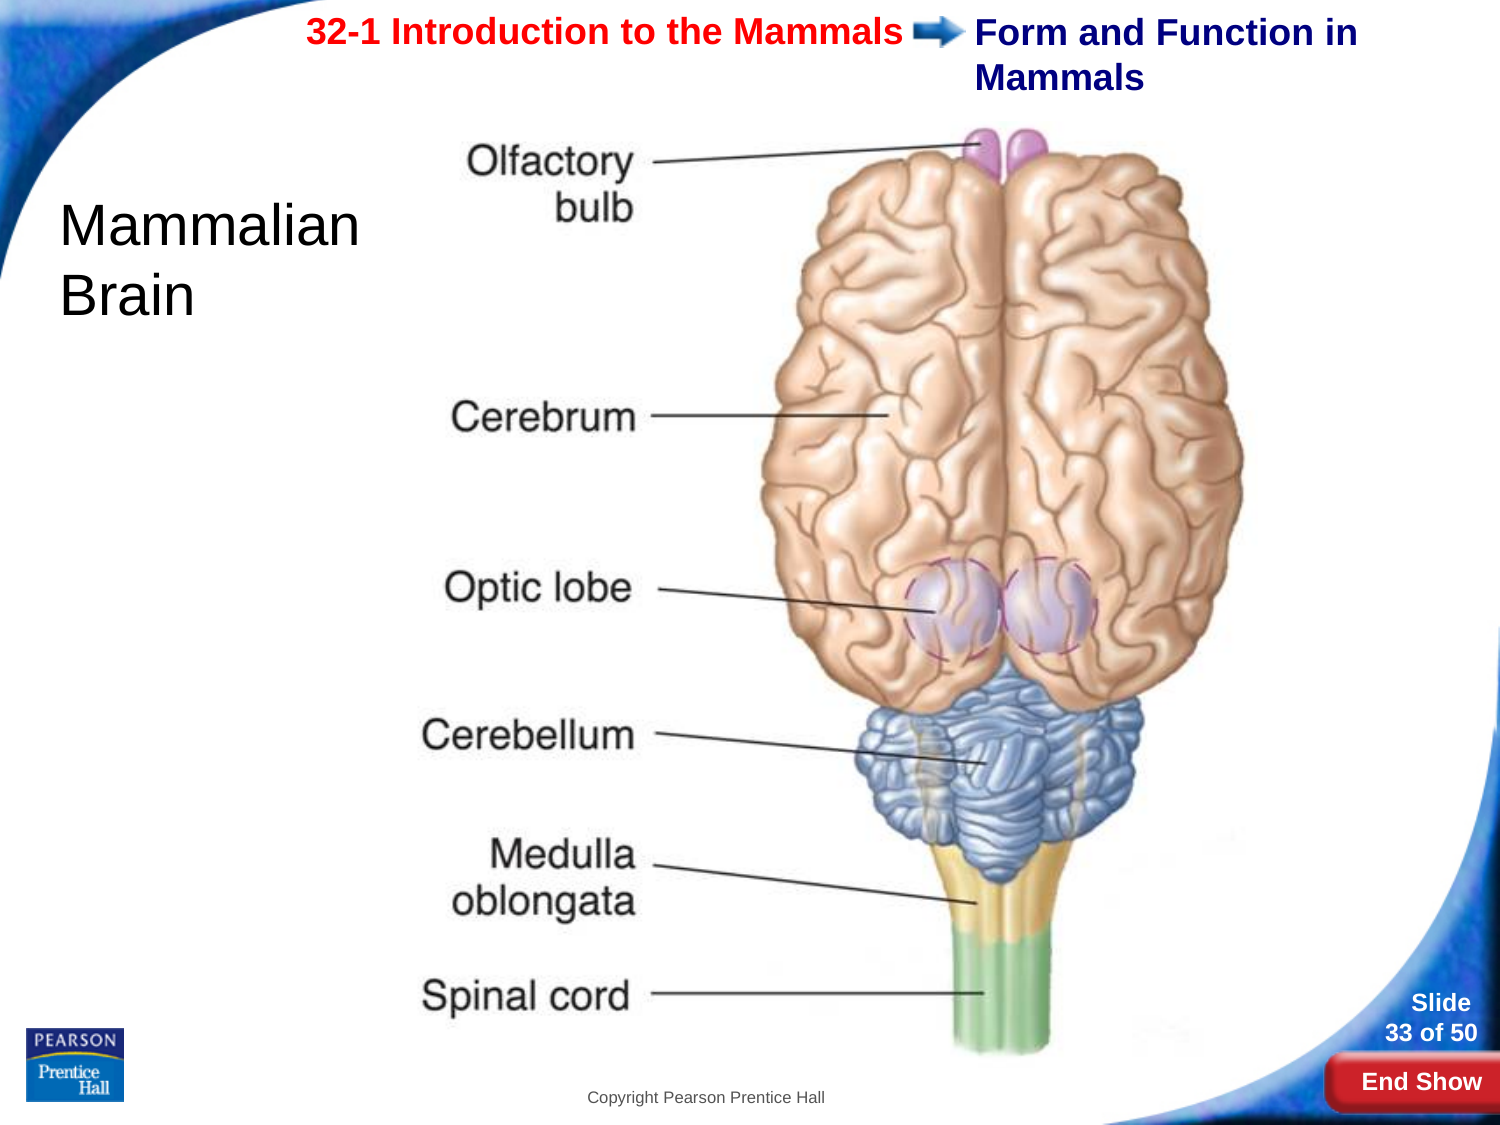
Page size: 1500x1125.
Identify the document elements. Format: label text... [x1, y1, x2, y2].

title Form and Function in Mammals [959, 0, 1500, 76]
footer Copyright Pearson Prentice Hall [468, 1078, 945, 1105]
picture [0, 0, 1500, 1125]
list Mammalian Brain [44, 179, 385, 976]
